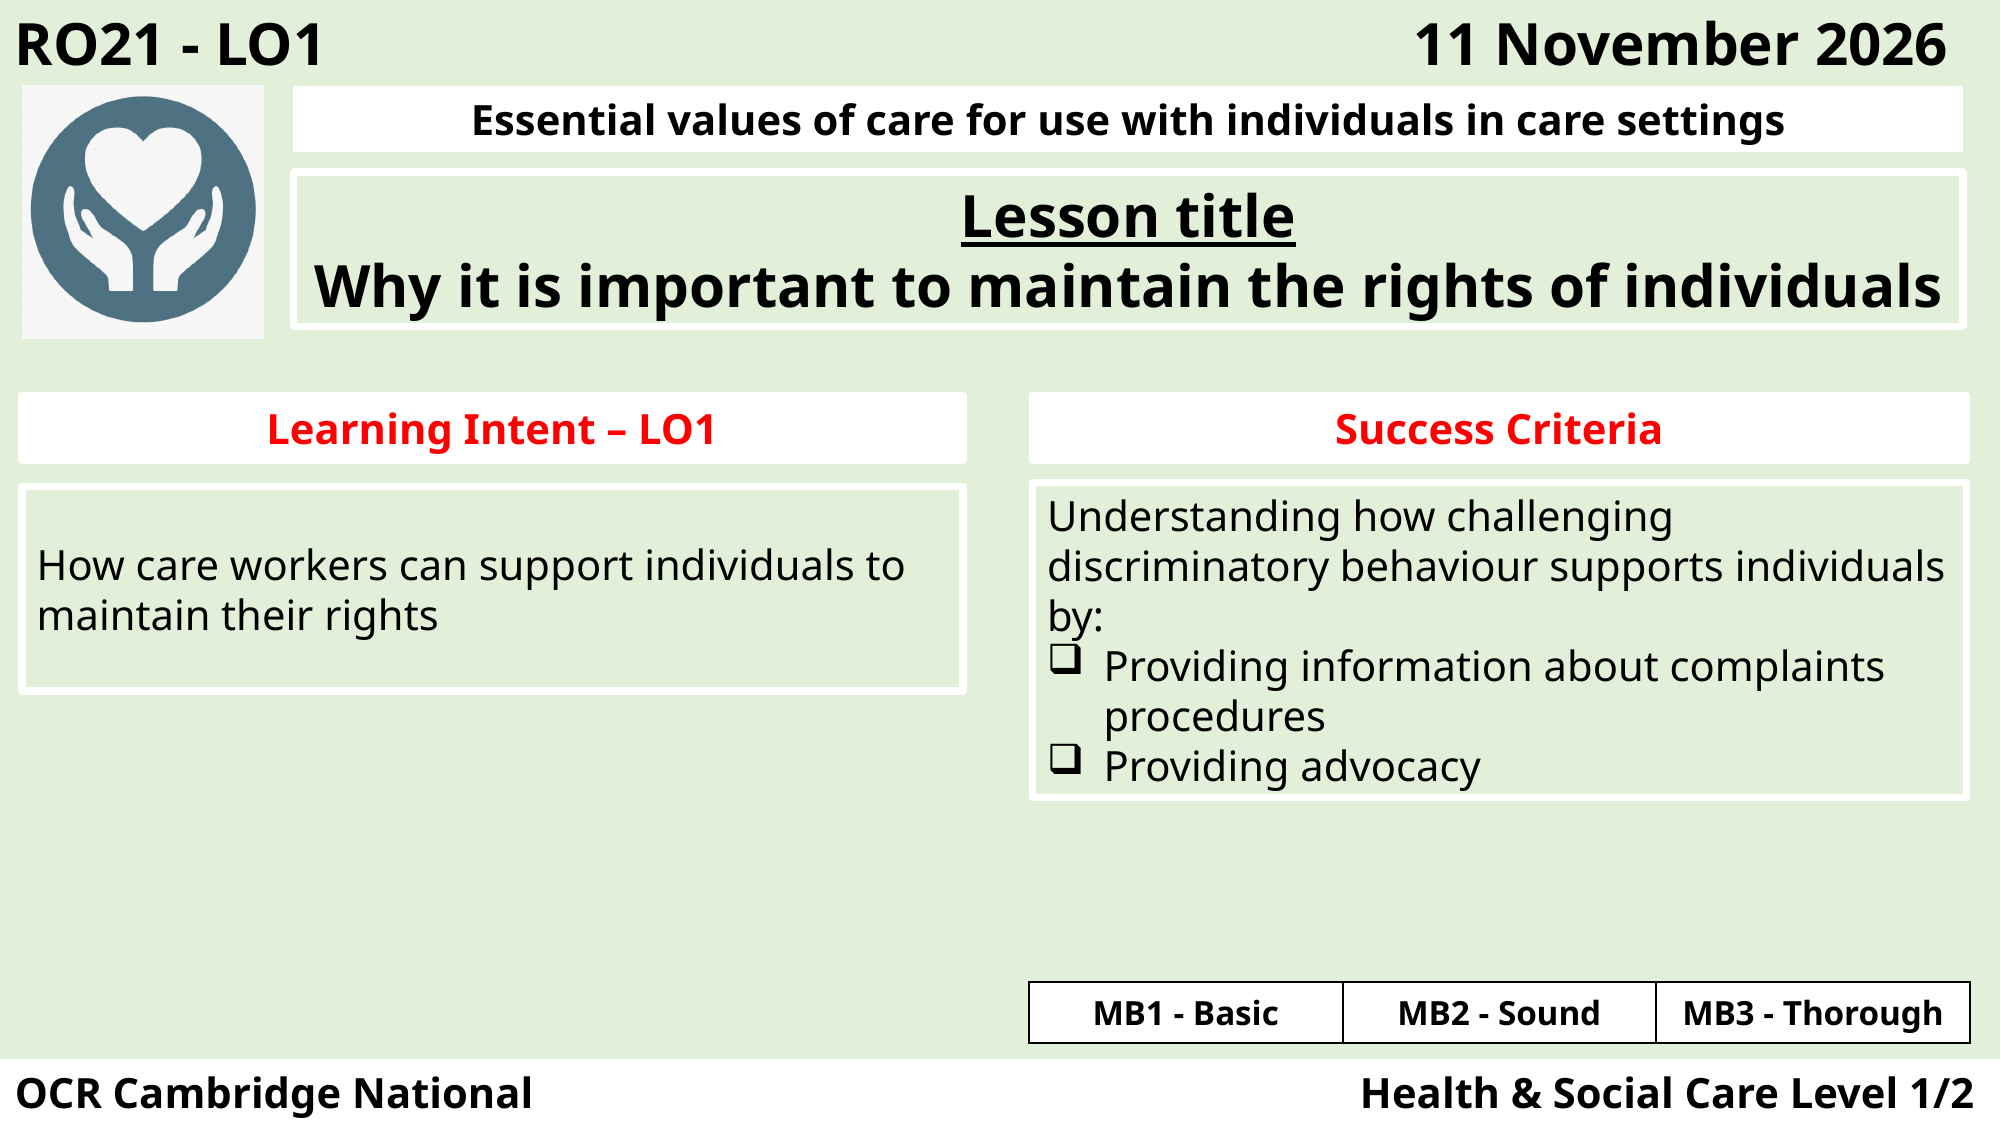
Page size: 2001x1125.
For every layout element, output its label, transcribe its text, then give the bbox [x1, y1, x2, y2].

text_box Success Criteria [1032, 395, 1967, 461]
text_box Learning Intent – LO1 [21, 395, 964, 461]
text_box Understanding how challenging discriminatory behaviour supports individuals by: Providing information about complaints procedures Providing advocacy [1032, 482, 1967, 798]
table_header MB2 - Sound [1344, 983, 1655, 1042]
table_header MB1 - Basic [1030, 983, 1342, 1042]
text_box Health & Social Care Level 1/2 [873, 1059, 2000, 1125]
text_box Essential values of care for use with individuals in care settings [293, 86, 1963, 152]
text_box Lesson title Why it is important to maintain the rights of individuals [293, 171, 1963, 327]
text_box RO21 - LO1 [0, 0, 398, 85]
table_header MB3 - Thorough [1657, 983, 1969, 1042]
picture [22, 85, 264, 339]
text_box 13 September 2020 [1205, 0, 1964, 94]
text_box OCR Cambridge National [0, 1059, 873, 1125]
text_box How care workers can support individuals to maintain their rights [21, 486, 964, 692]
